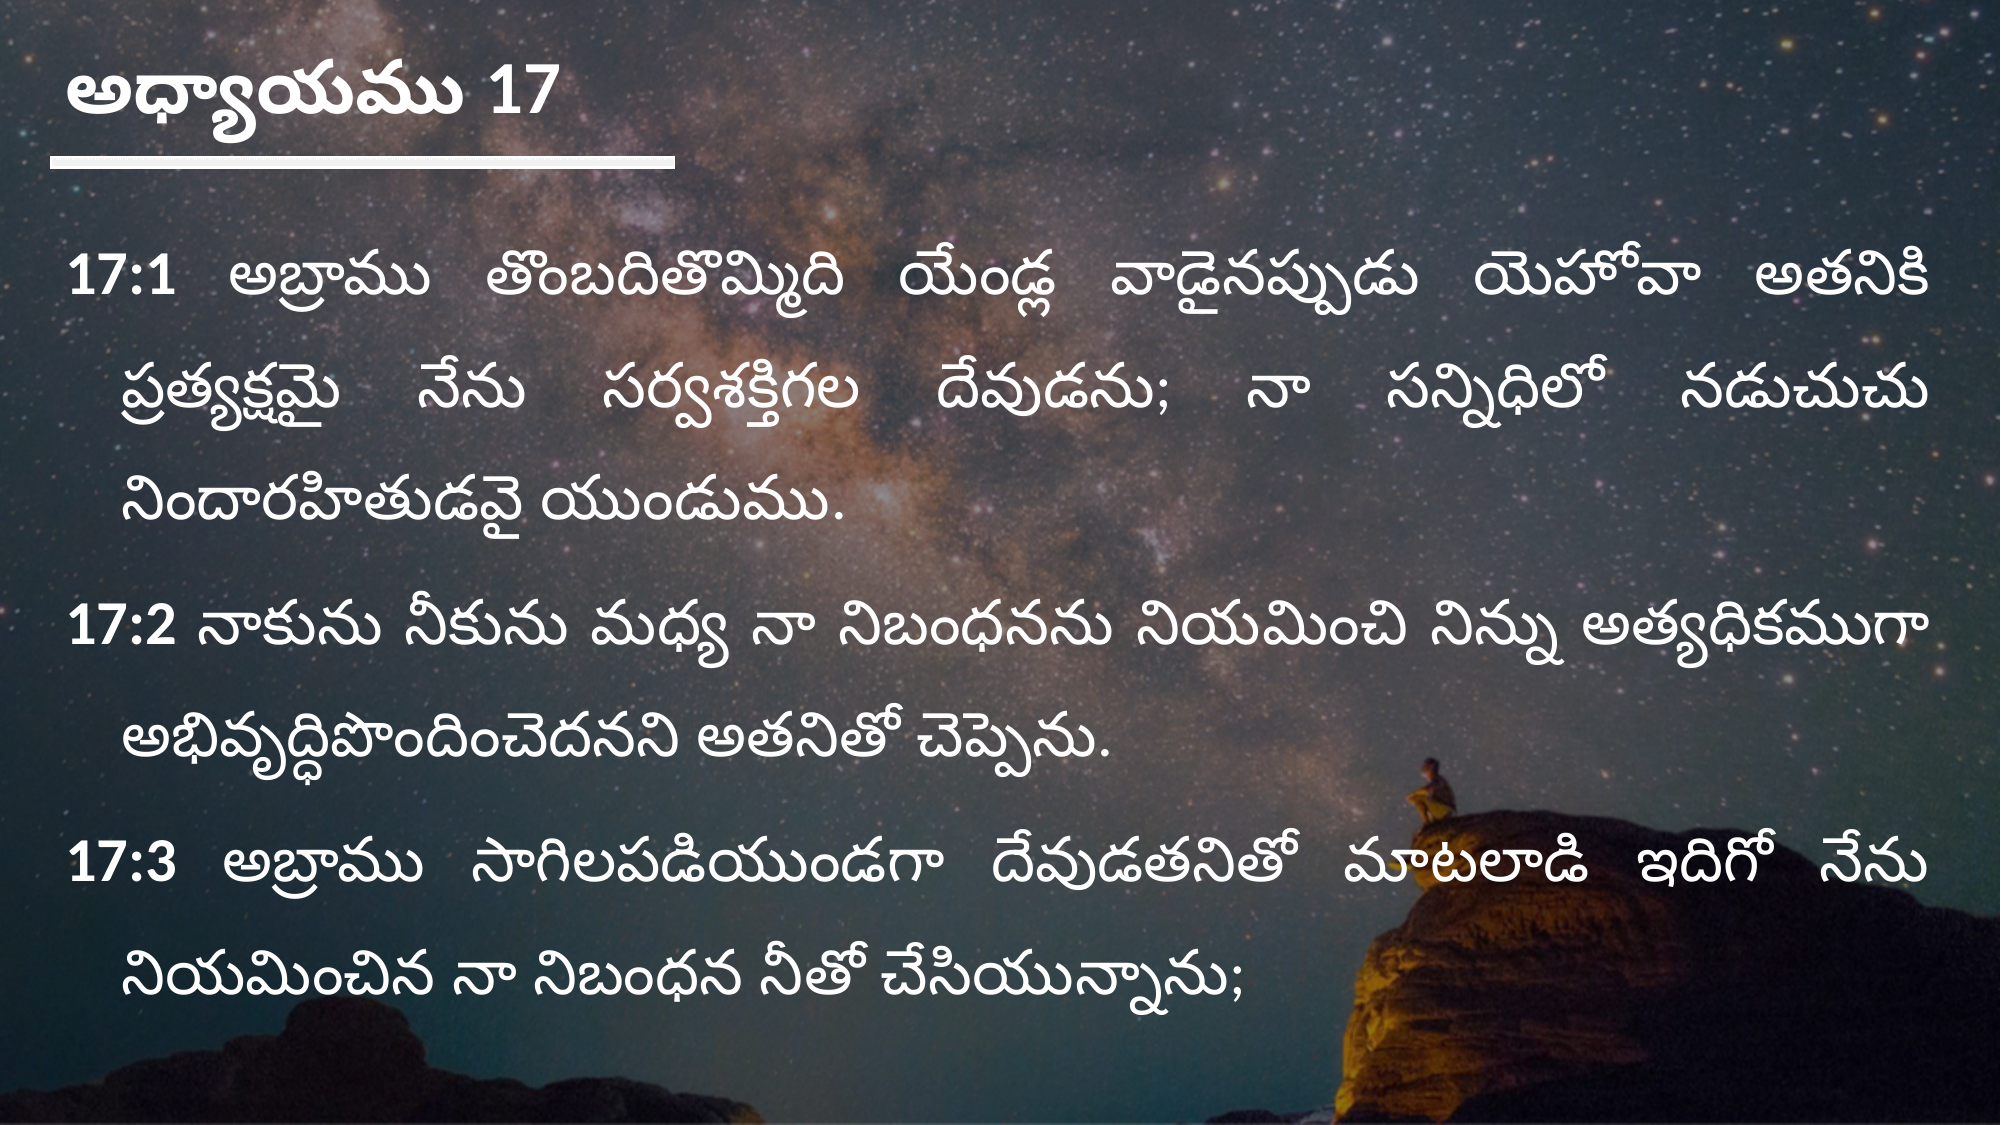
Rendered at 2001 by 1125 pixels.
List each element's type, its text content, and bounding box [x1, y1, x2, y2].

picture [0, 0, 2000, 1125]
title అధ్యాయము 17 [50, 0, 1925, 167]
list 17:1 అబ్రాము తొంబదితొమ్మిది యేండ్ల వాడైనప్పుడు యెహోవా అతనికి ప్రత్యక్షమై నేను సర్వశక్తిగల దేవుడను; నా సన్నిధిలో నడుచుచు నిందారహితుడవై యుండుము. 17:2 నాకును నీకును మధ్య నా నిబంధనను నియమించి నిన్ను అత్యధికముగా అభివృద్ధిపొందించెదనని అతనితో చెప్పెను. 17:3 అబ్రాము సాగిలపడియుండగా దేవుడతనితో మాటలాడి ఇదిగో నేను నియమించిన నా నిబంధన నీతో చేసియున్నాను; [50, 187, 1946, 1063]
